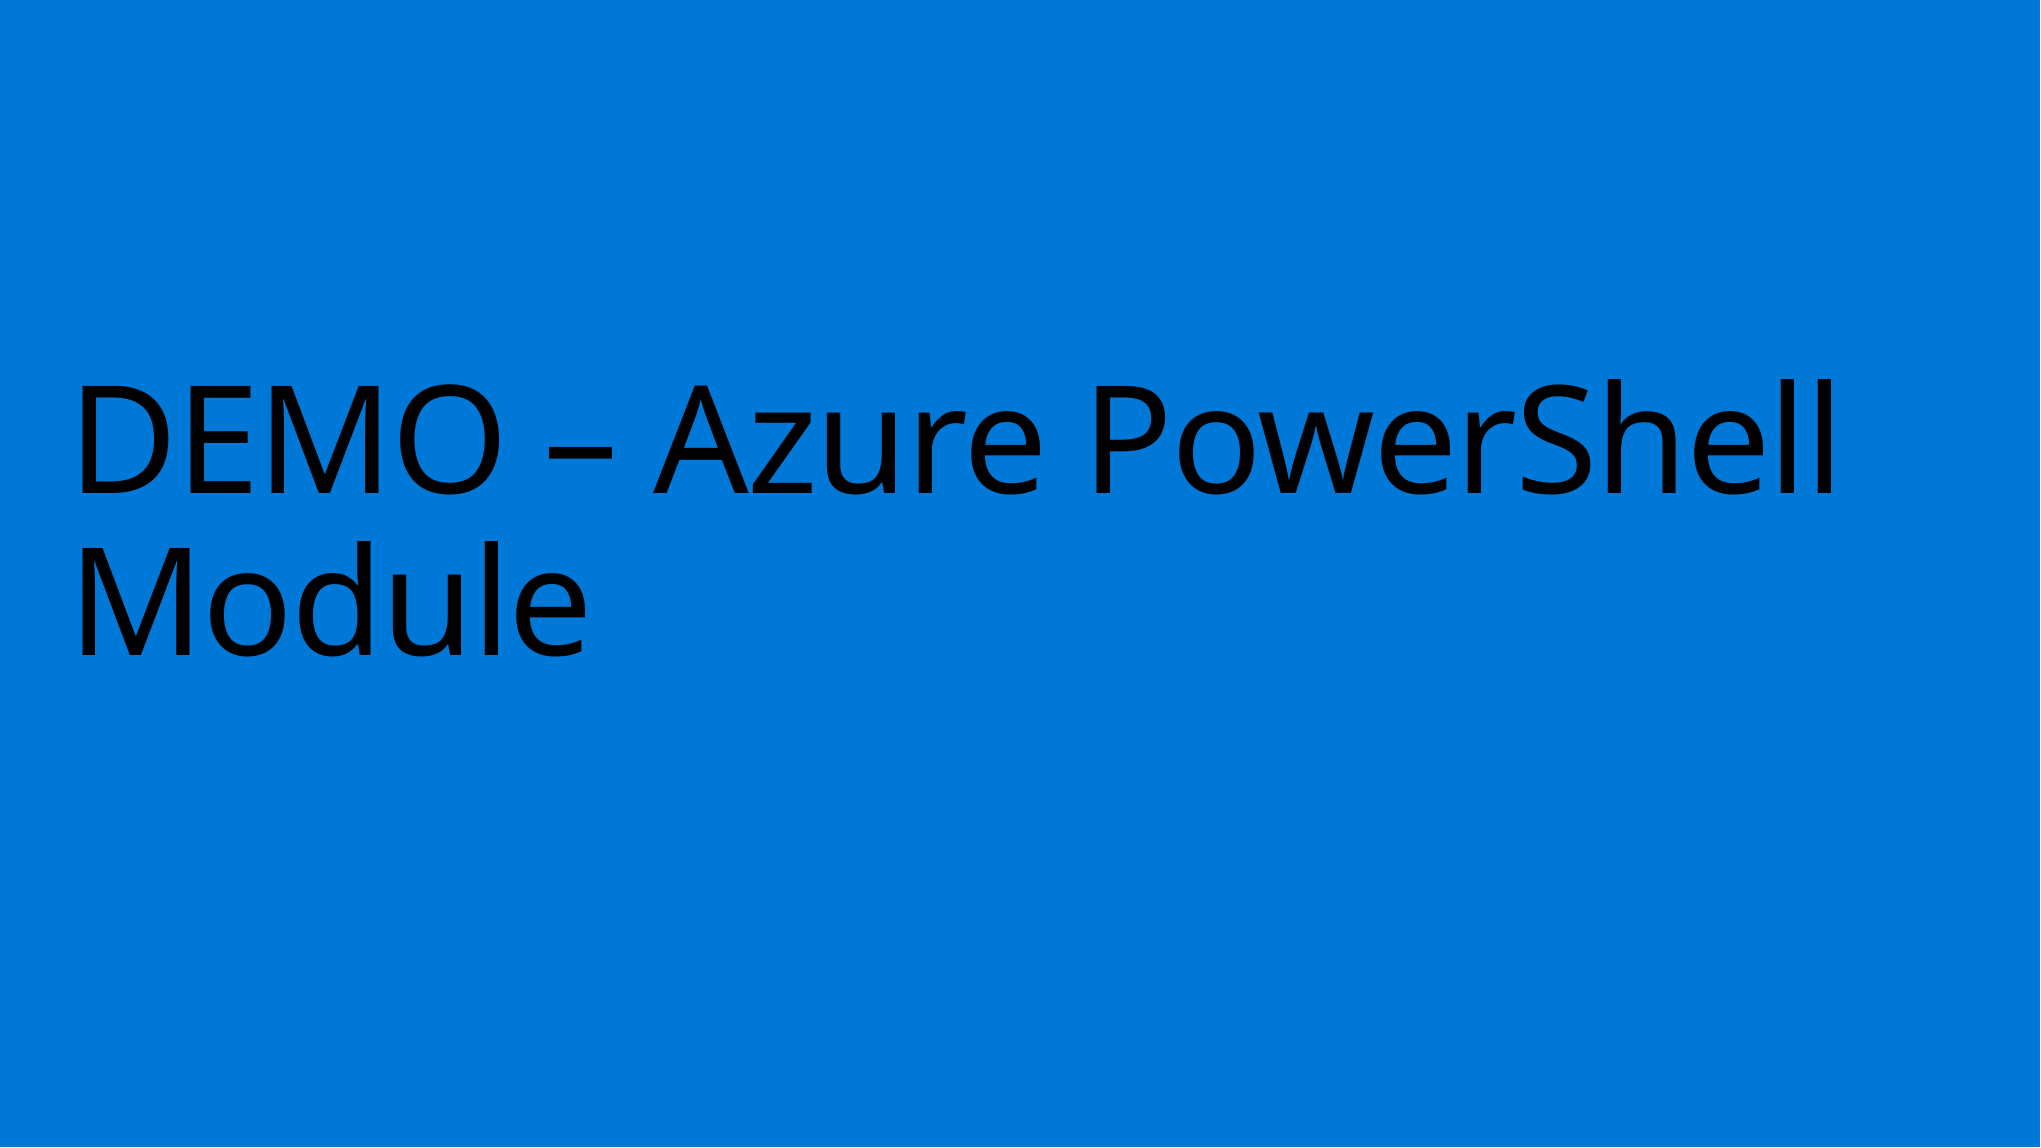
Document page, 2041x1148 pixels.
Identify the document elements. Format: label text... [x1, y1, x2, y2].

title DEMO – Azure PowerShell Module [45, 348, 1996, 543]
